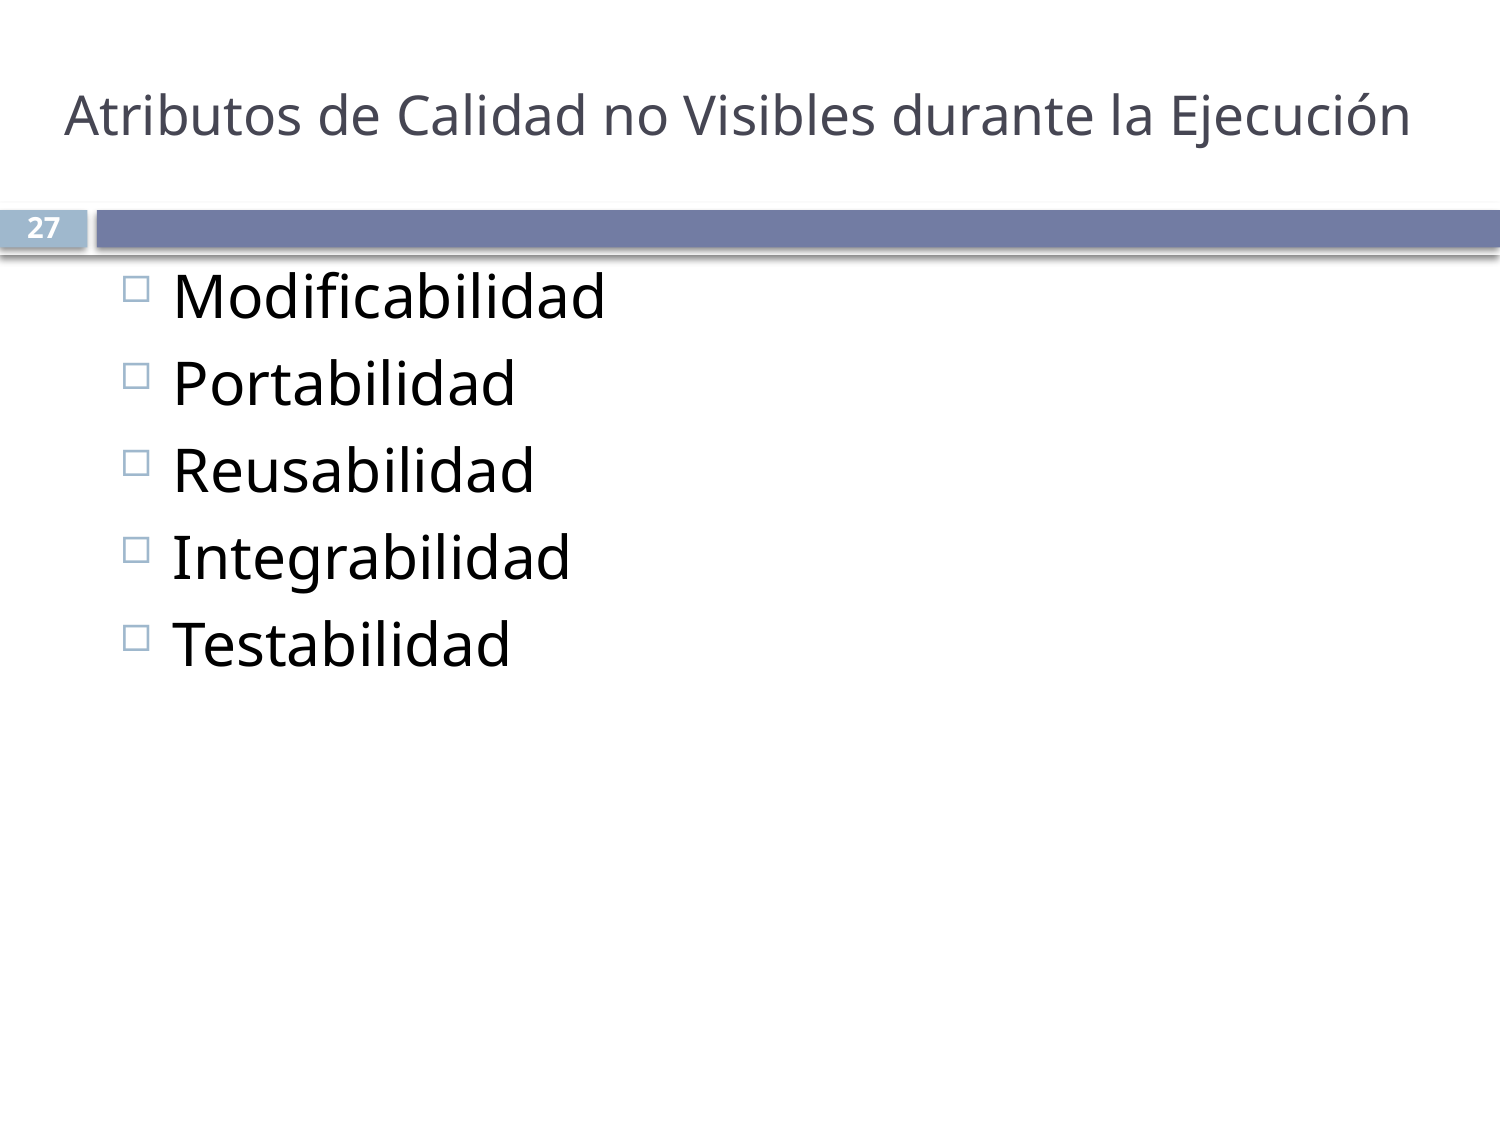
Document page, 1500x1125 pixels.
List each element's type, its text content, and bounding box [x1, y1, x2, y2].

title Atributos de Calidad no Visibles durante la Ejecución [49, 51, 1450, 176]
slide_number 27 [0, 208, 88, 249]
list Modificabilidad Portabilidad Reusabilidad Integrabilidad Testabilidad [105, 250, 1445, 1001]
